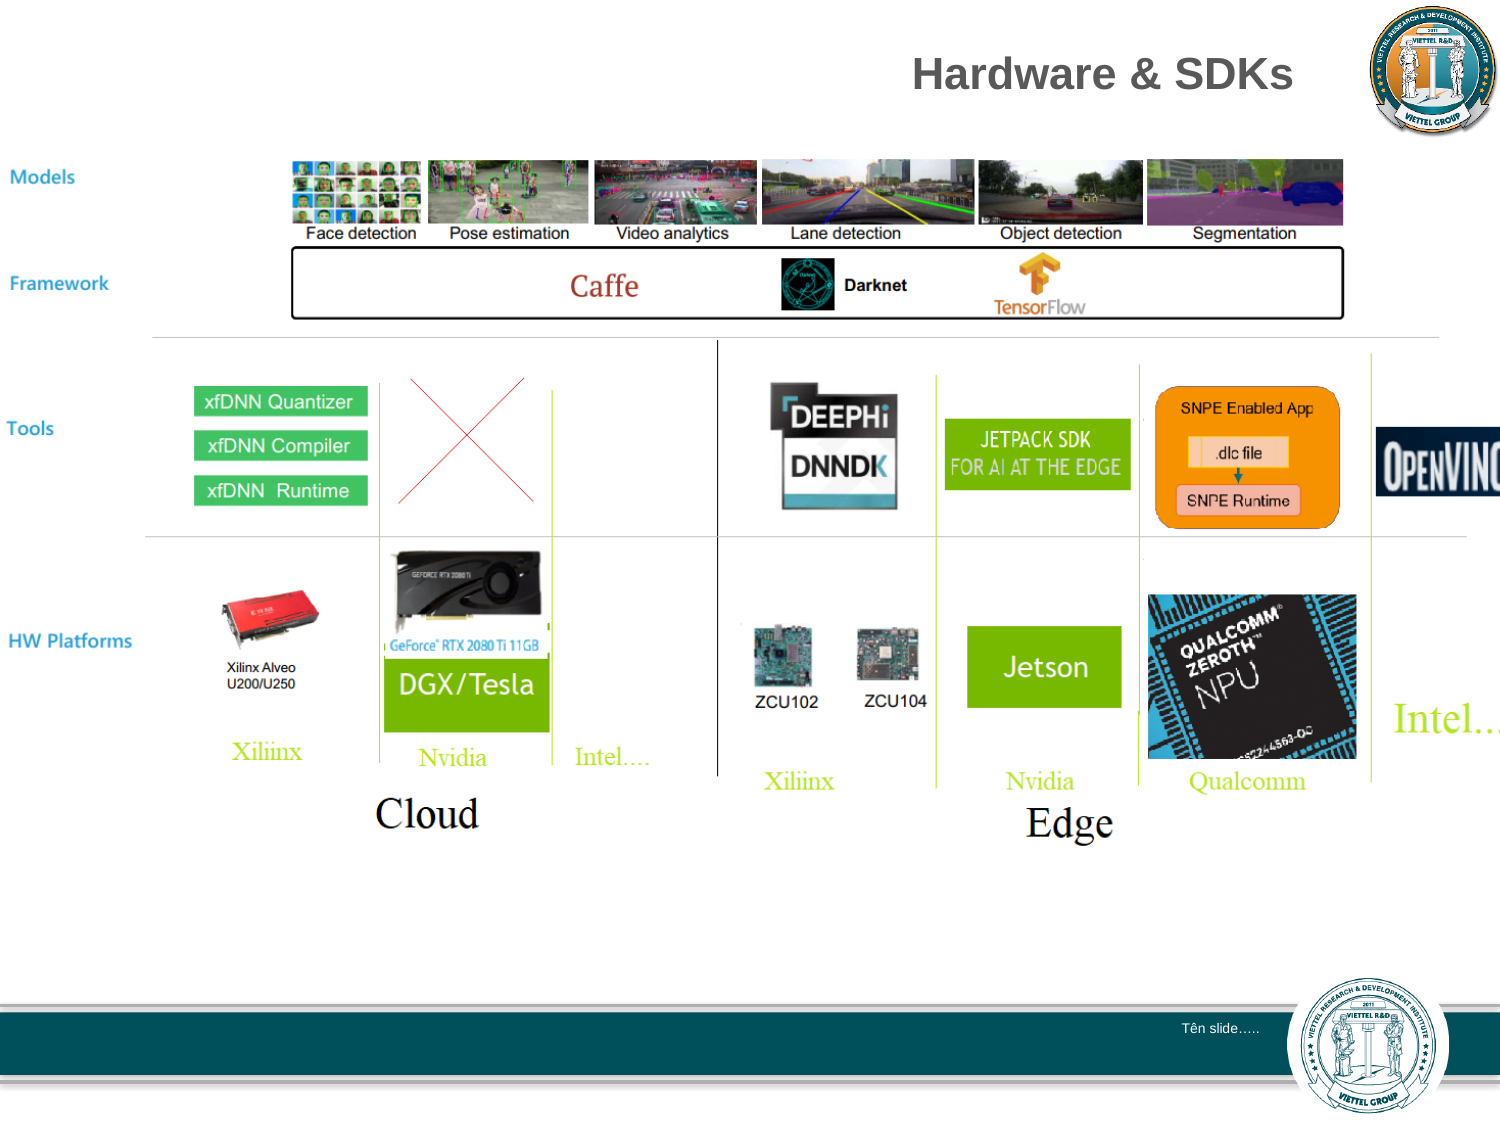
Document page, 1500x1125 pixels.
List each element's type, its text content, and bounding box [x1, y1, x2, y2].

picture [0, 153, 1500, 946]
picture [1367, 5, 1500, 139]
picture [1287, 963, 1449, 1125]
text_box Hardware & SDKs [897, 36, 1377, 106]
